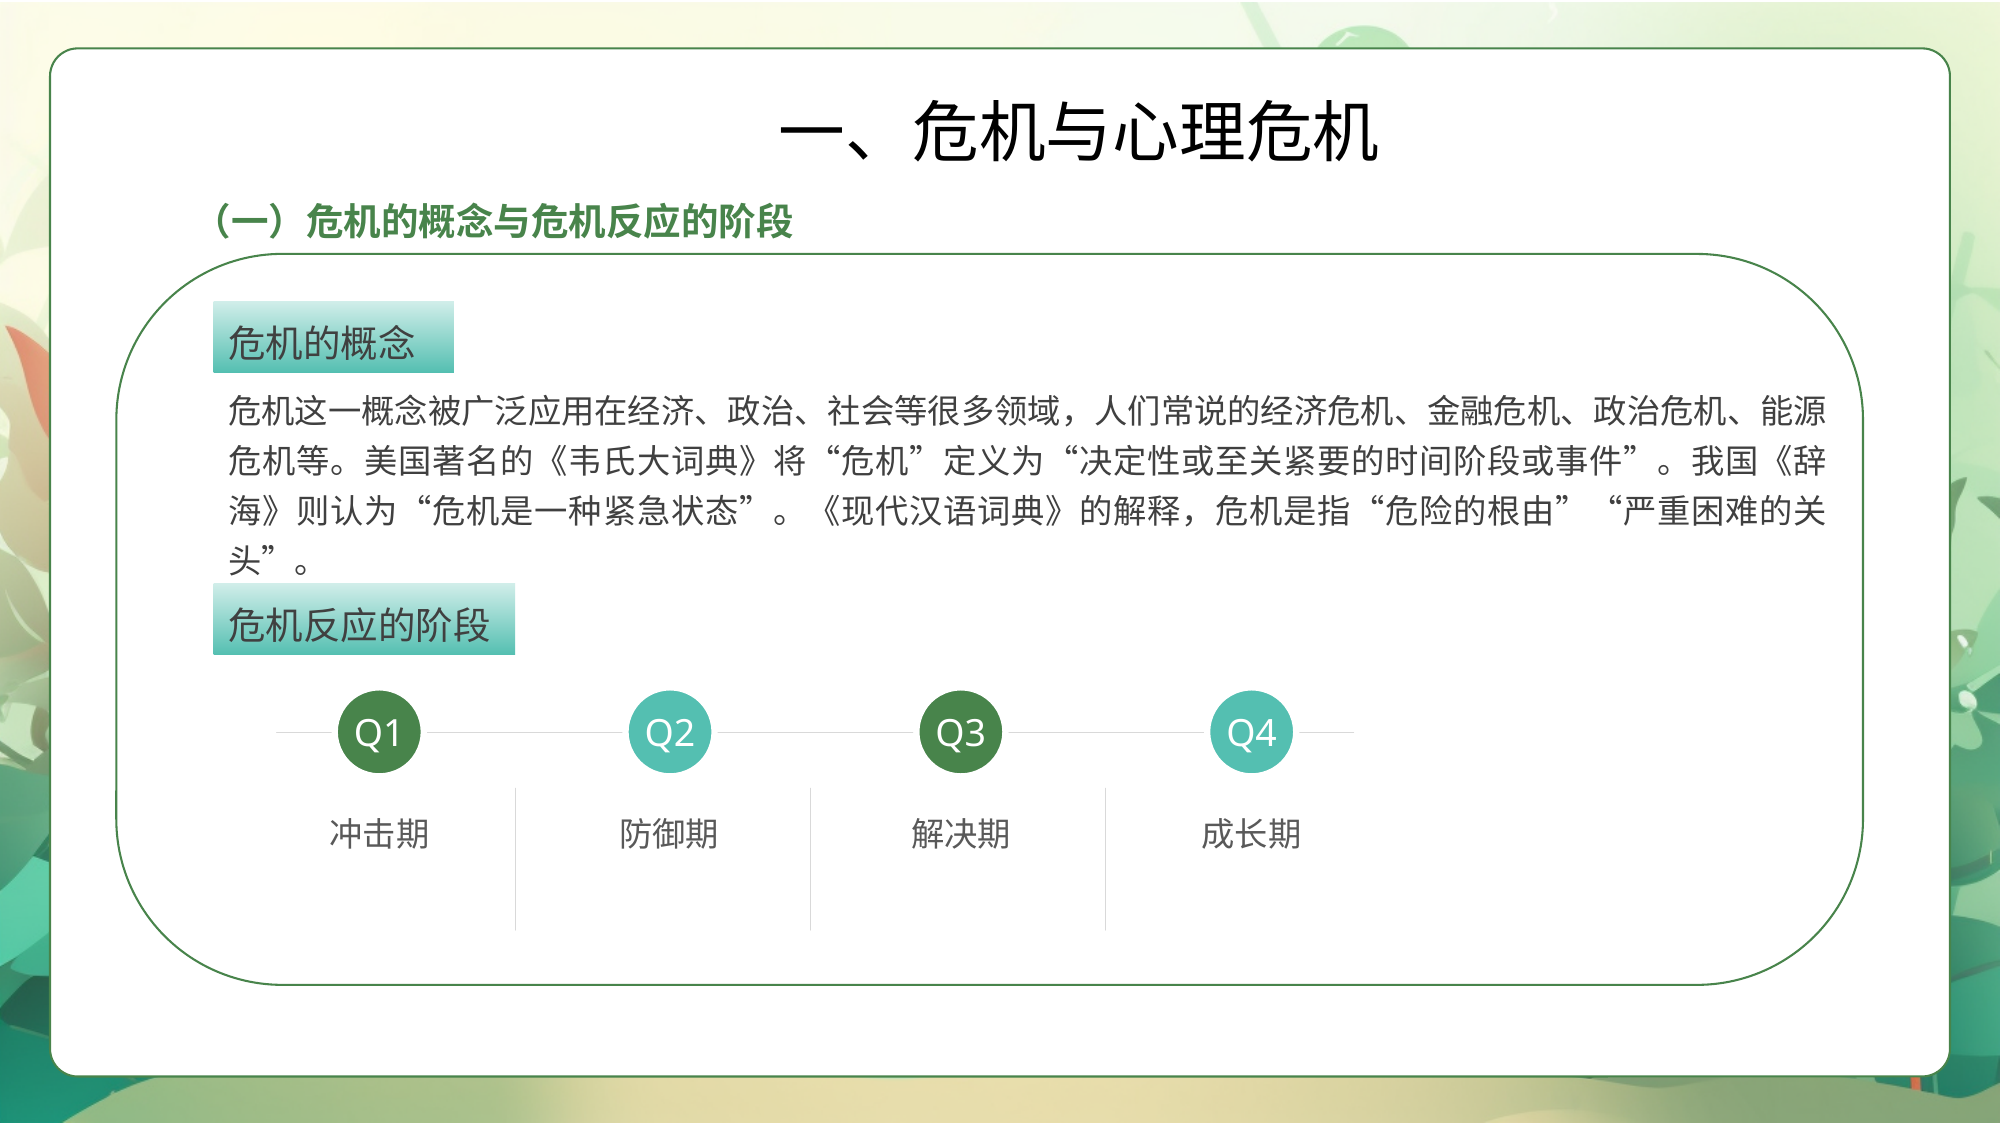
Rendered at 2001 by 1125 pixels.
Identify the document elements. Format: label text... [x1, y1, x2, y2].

text_box 防御期 [551, 795, 787, 861]
text_box 解决期 [843, 795, 1079, 861]
text_box Q2 [624, 686, 716, 731]
text_box （一）危机的概念与危机反应的阶段 [178, 190, 988, 251]
text_box 冲击期 [261, 795, 498, 861]
picture [0, 2, 2000, 1123]
text_box [115, 252, 1865, 986]
text_box Q2 [624, 733, 716, 778]
text_box Q3 [915, 686, 1007, 731]
text_box 成长期 [1133, 795, 1370, 861]
text_box Q4 [1206, 733, 1298, 778]
text_box Q4 [1206, 686, 1298, 731]
text_box Q1 [333, 686, 425, 731]
text_box Q1 [333, 733, 425, 778]
text_box 一、危机与心理危机 [459, 82, 1700, 177]
text_box Q3 [915, 733, 1007, 778]
text_box 危机的概念 [213, 301, 454, 373]
text_box 危机反应的阶段 [213, 583, 516, 655]
